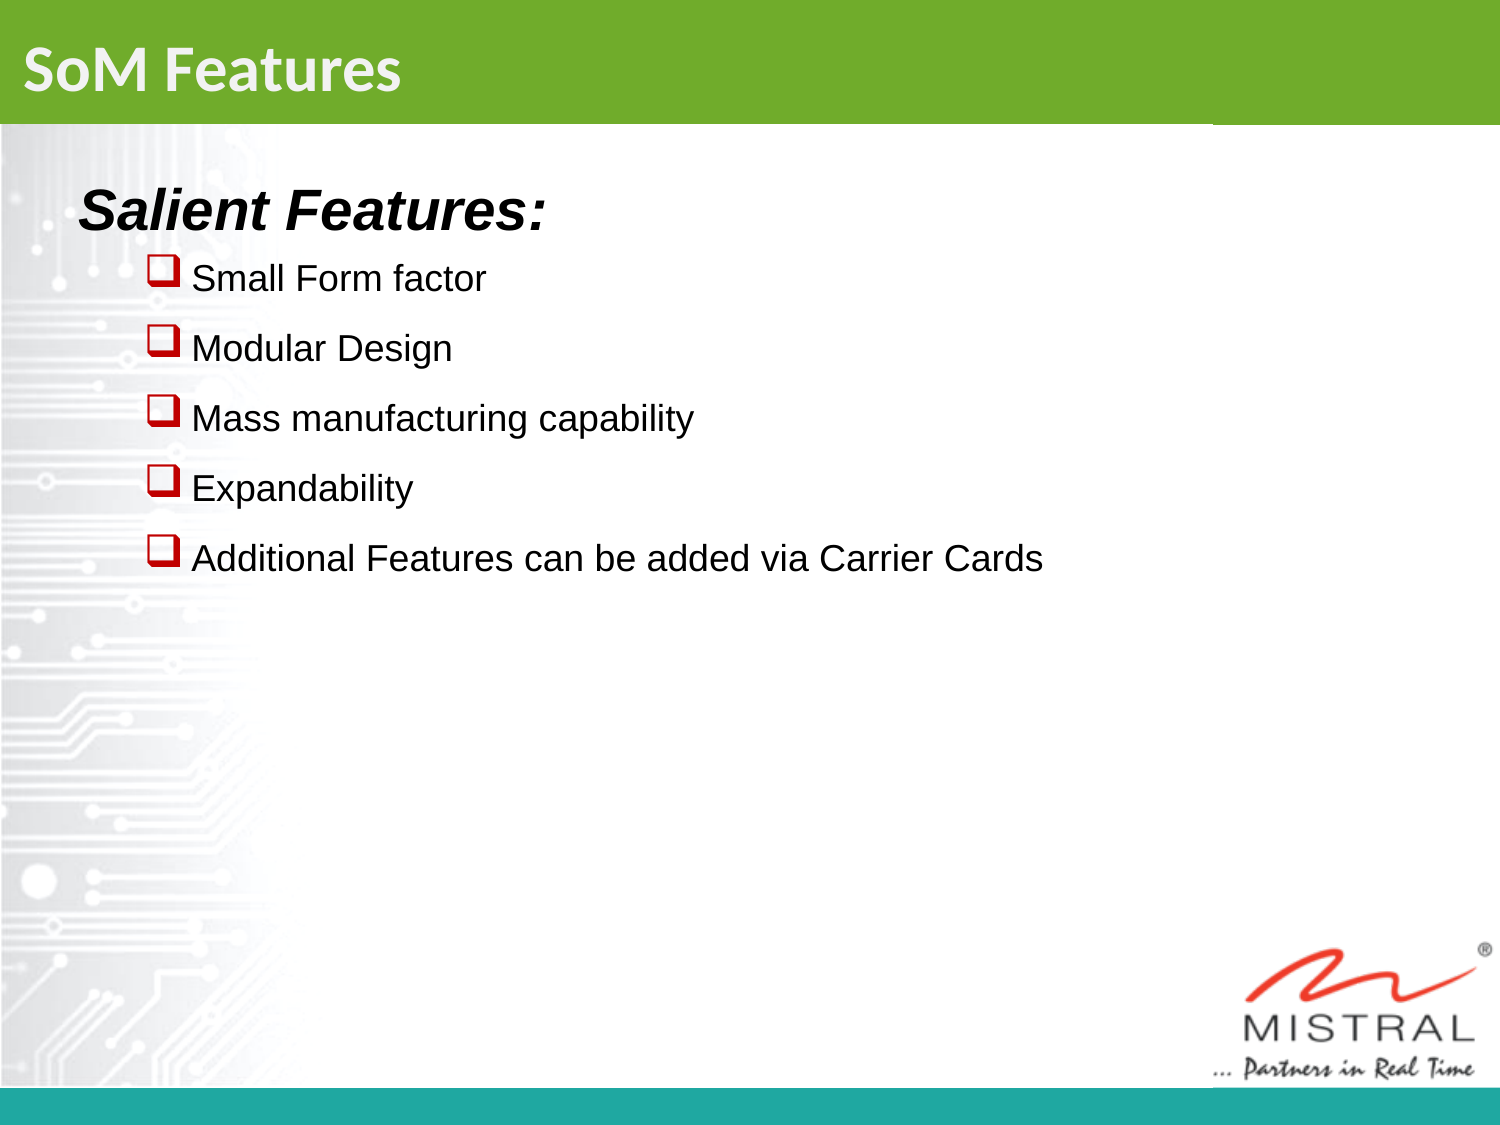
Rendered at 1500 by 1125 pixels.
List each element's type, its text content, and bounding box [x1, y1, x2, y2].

text_box Salient Features: Small Form factor Modular Design Mass manufacturing capability Expandability Additional Features can be added via Carrier Cards [63, 164, 1325, 587]
text_box SoM Features [9, 12, 1247, 118]
picture [1213, 937, 1500, 1088]
